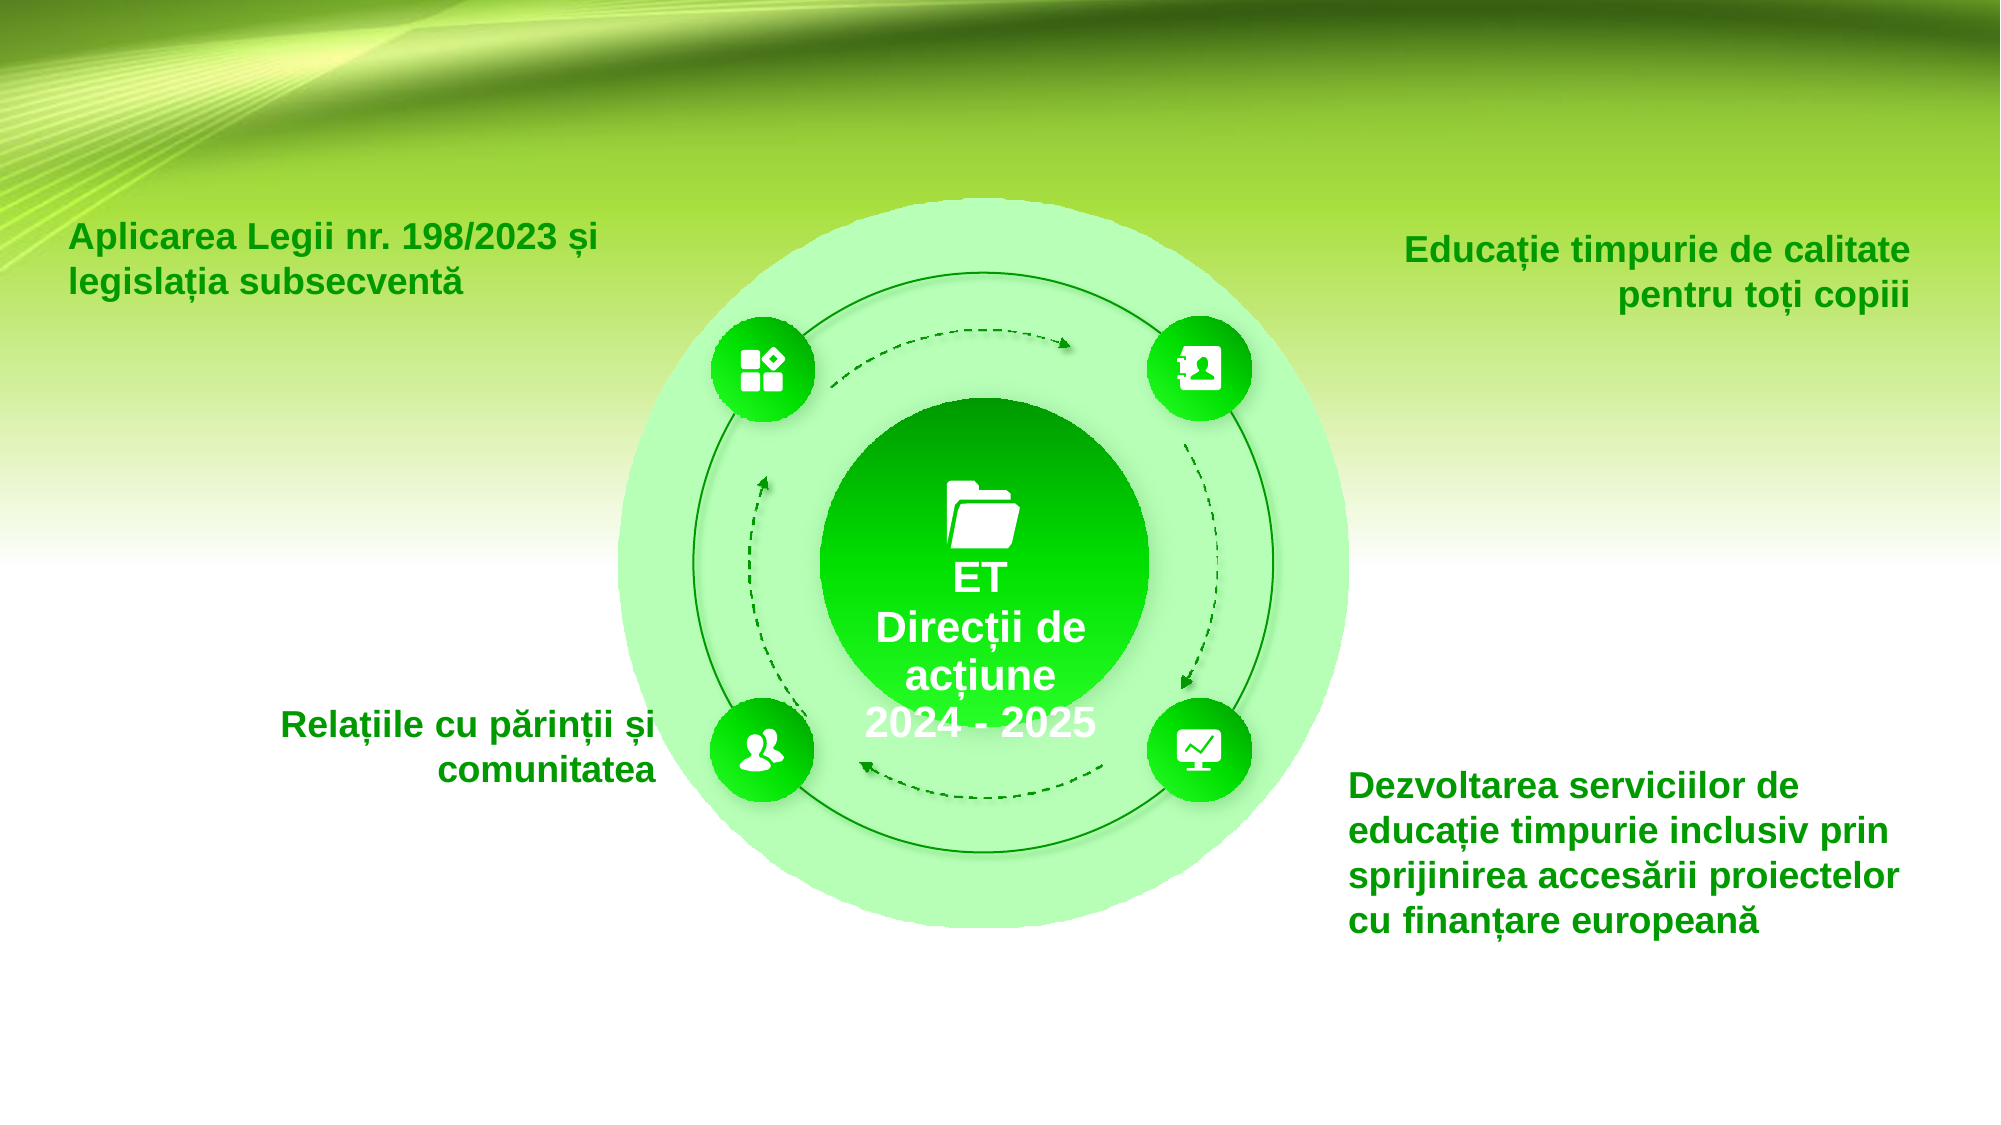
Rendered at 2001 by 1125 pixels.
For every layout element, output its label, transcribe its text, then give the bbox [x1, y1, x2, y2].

text_box Relațiile cu părinții și comunitatea [277, 697, 613, 790]
text_box Educație timpurie de calitate pentru toți copiii [1399, 223, 1912, 316]
title Aplicarea Legii nr. 198/2023 și legislația subsecventă [65, 210, 602, 401]
picture [0, 0, 2000, 567]
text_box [618, 198, 1349, 928]
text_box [825, 324, 1244, 825]
text_box Dezvoltarea serviciilor de educație timpurie inclusiv prin sprijinirea accesării proiectelor cu finanțare europeană [1346, 759, 1905, 942]
